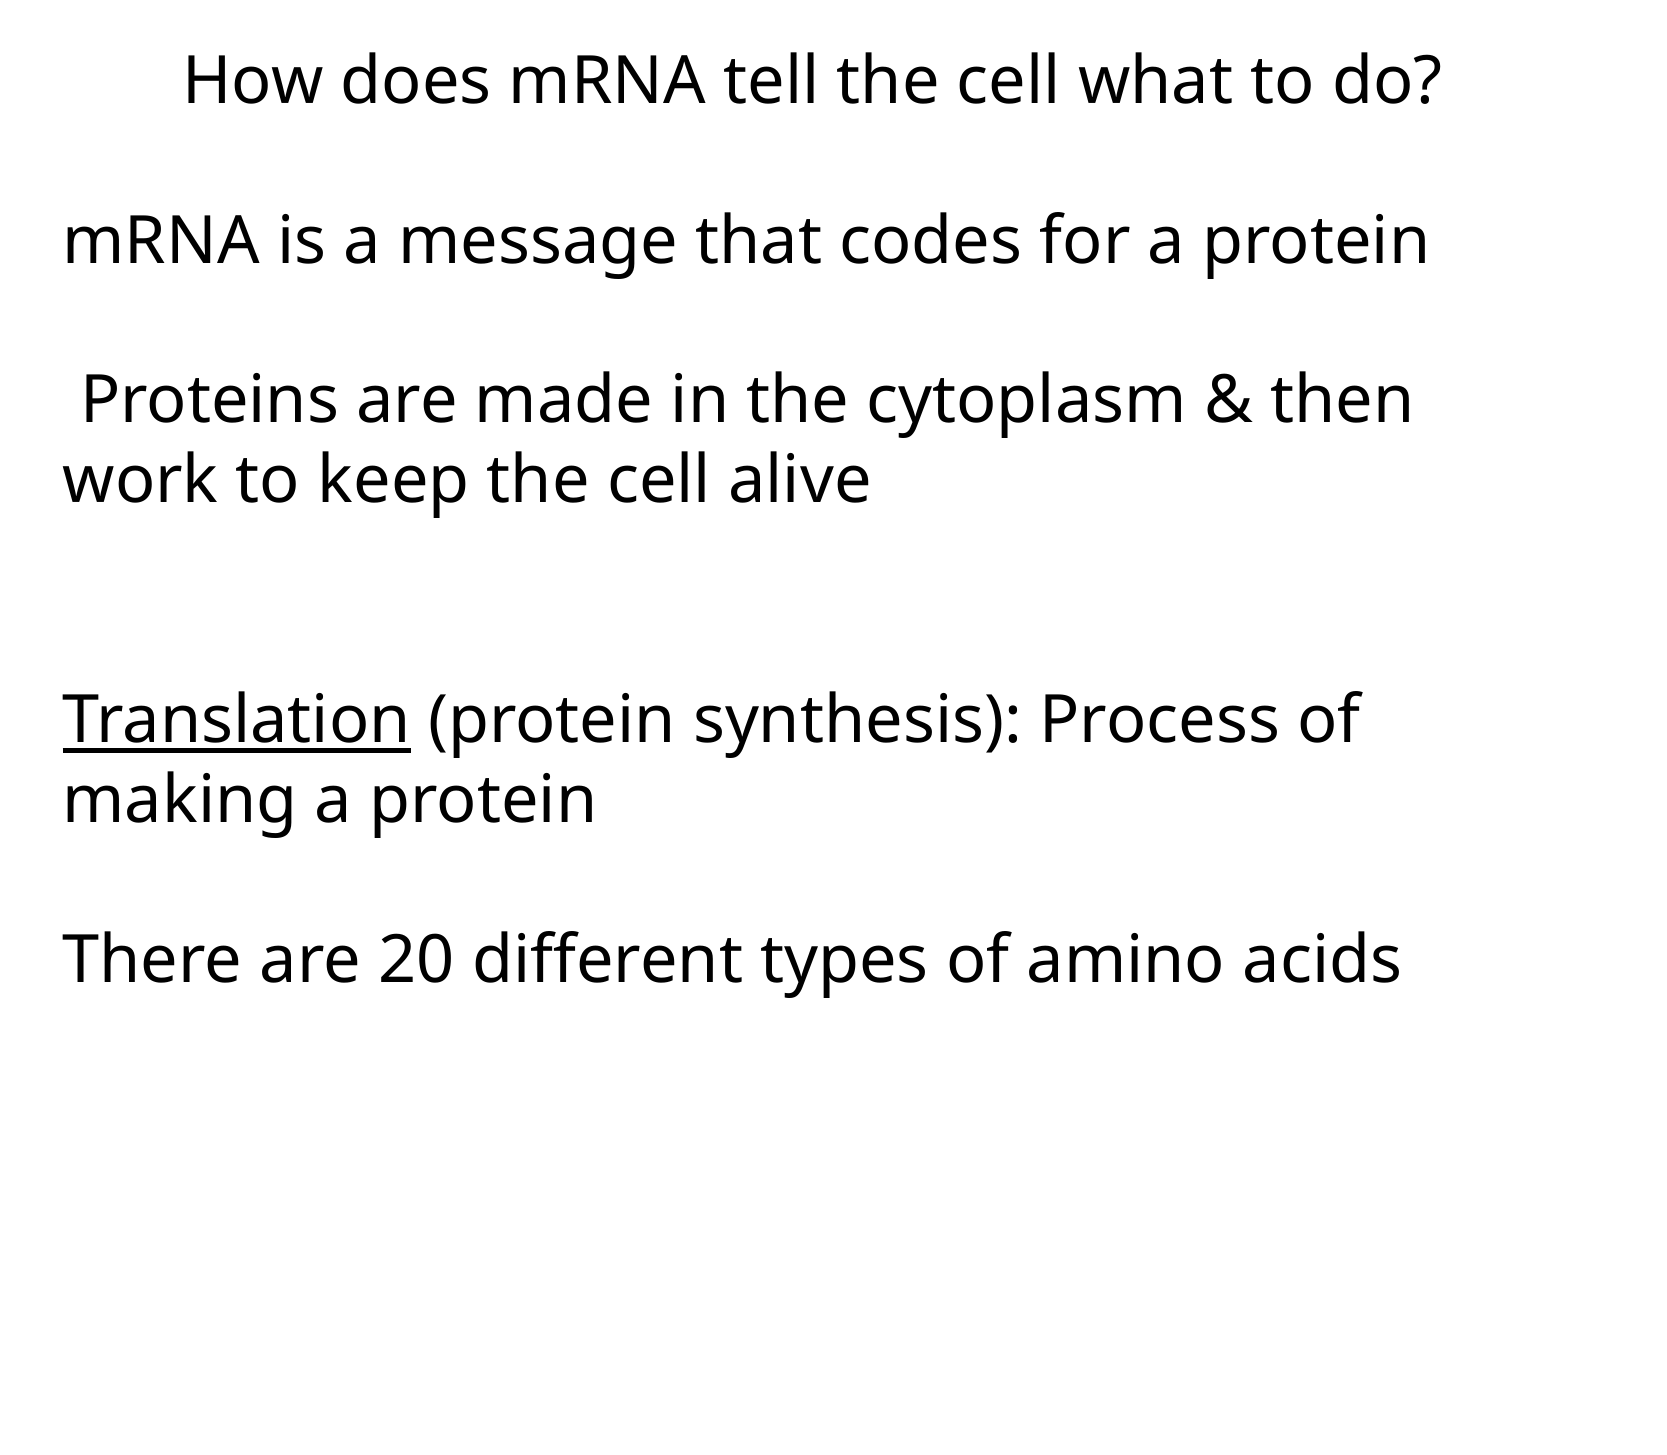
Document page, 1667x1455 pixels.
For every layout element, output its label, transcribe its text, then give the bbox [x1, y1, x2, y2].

text_box How does mRNA tell the cell what to do? mRNA is a message that codes for a protein Proteins are made in the cytoplasm & then work to keep the cell alive Translation (protein synthesis): Process of making a protein There are 20 different types of amino acids [47, 29, 1596, 1004]
